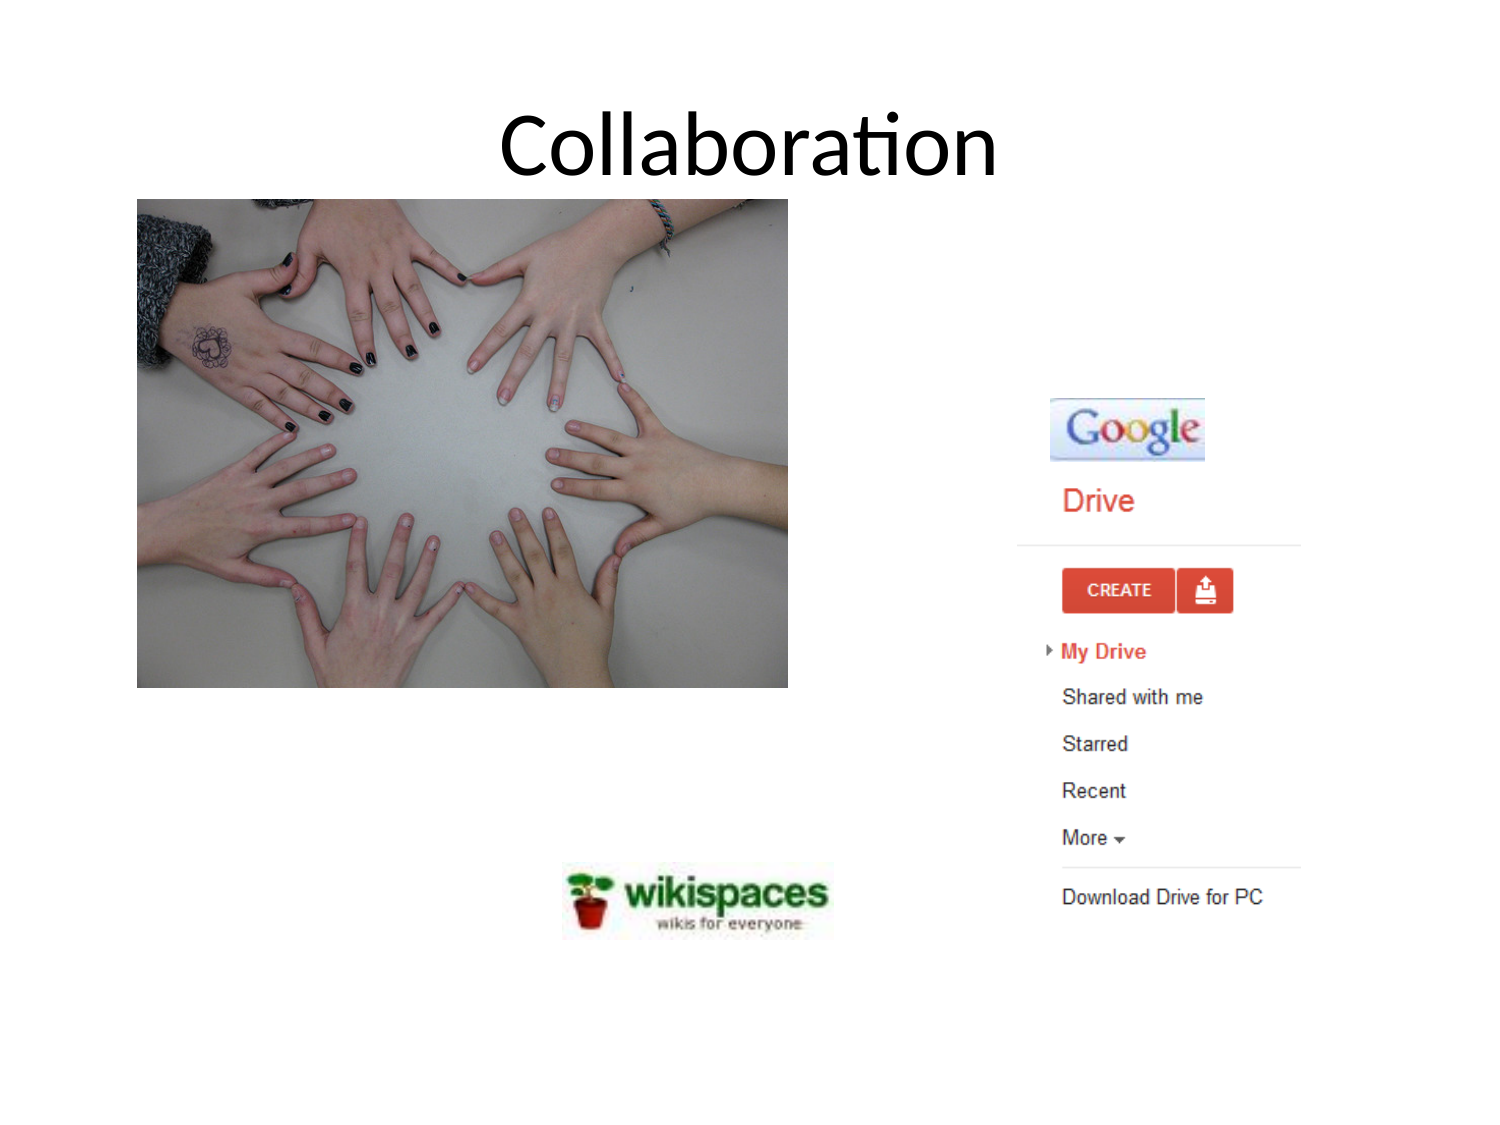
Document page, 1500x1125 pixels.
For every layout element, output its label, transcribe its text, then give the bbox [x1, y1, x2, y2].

picture [1017, 398, 1302, 990]
picture [137, 199, 788, 688]
title Collaboration [75, 45, 1425, 233]
picture [562, 862, 834, 941]
